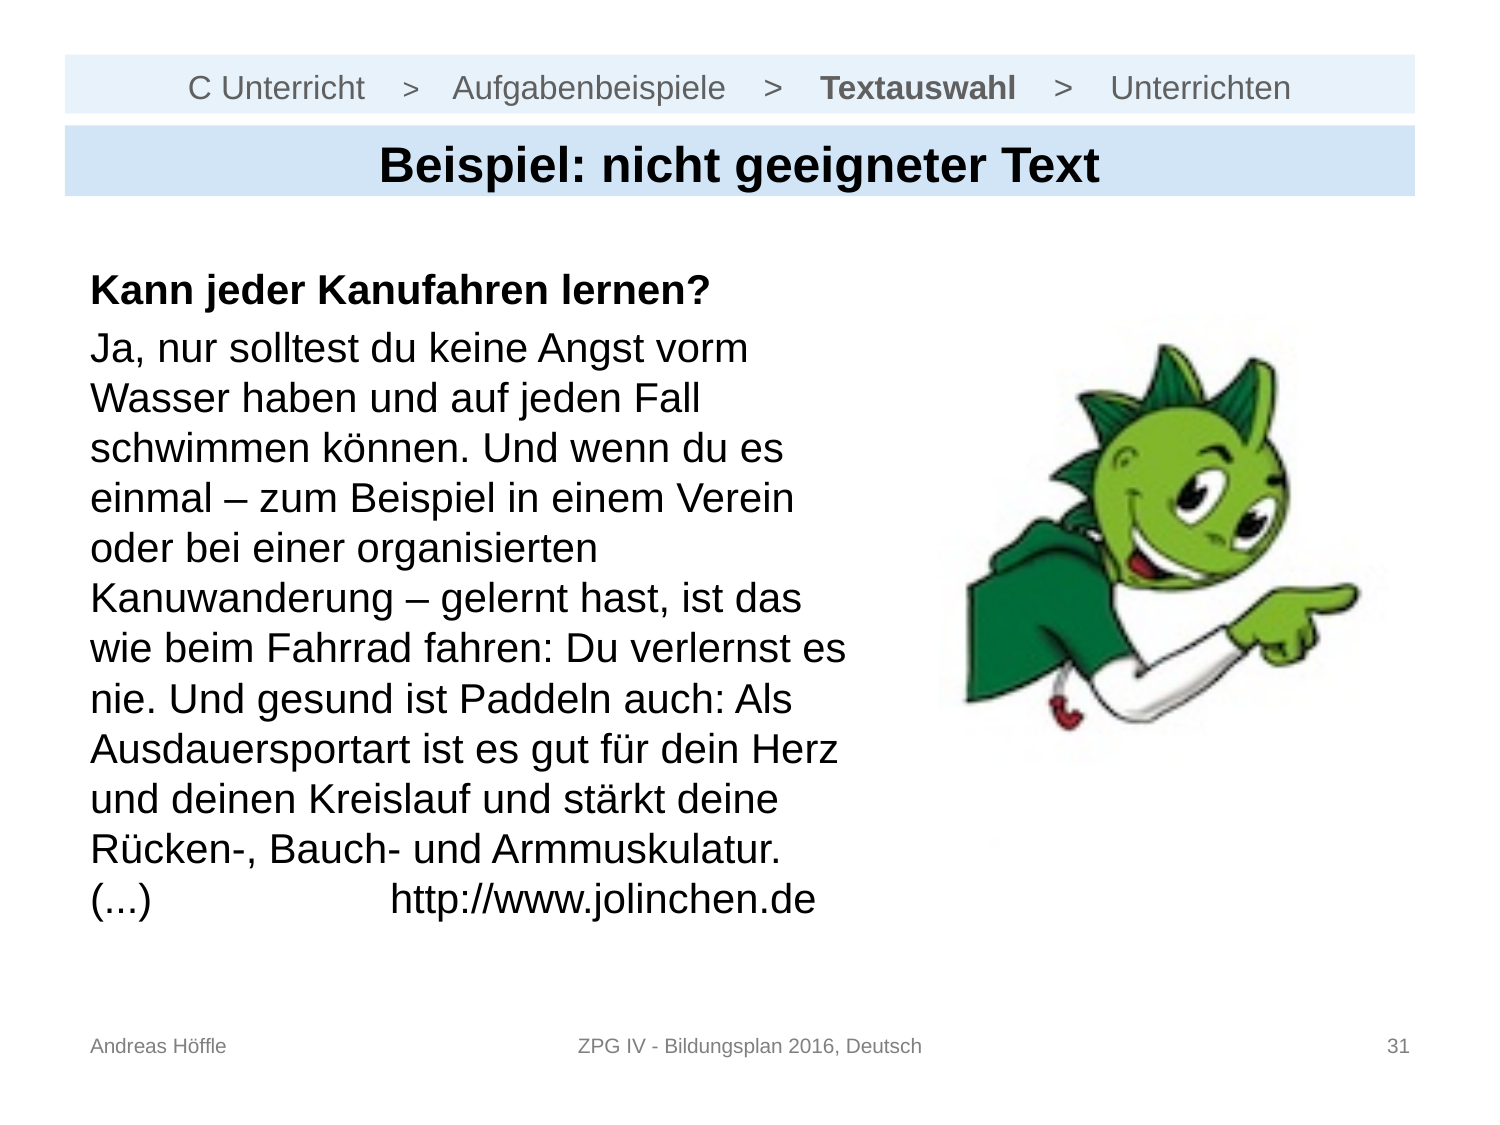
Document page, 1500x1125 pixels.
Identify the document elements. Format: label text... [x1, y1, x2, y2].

slide_number 30 [1074, 1024, 1426, 1101]
list Kann jeder Kanufahren lernen? Ja, nur solltest du keine Angst vorm Wasser haben und auf jeden Fall schwimmen können. Und wenn du es einmal – zum Beispiel in einem Verein oder bei einer organisierten Kanuwanderung – gelernt hast, ist das wie beim Fahrrad fahren: Du verlernst es nie. Und gesund ist Paddeln auch: Als Ausdauersportart ist es gut für dein Herz und deinen Kreislauf und stärkt deine Rücken-, Bauch- und Armmuskulatur. (...) http://www.jolinchen.de [74, 255, 869, 941]
slide_number Andreas Höffle [74, 1024, 426, 1101]
footer ZPG IV - Bildungsplan 2016, Deutsch [512, 1024, 988, 1101]
text_box [762, 262, 1425, 988]
title C Unterricht > Aufgabenbeispiele > Textauswahl > Unterrichten [64, 54, 1416, 114]
list Beispiel: nicht geeigneter Text [64, 125, 1416, 197]
picture [938, 314, 1389, 851]
